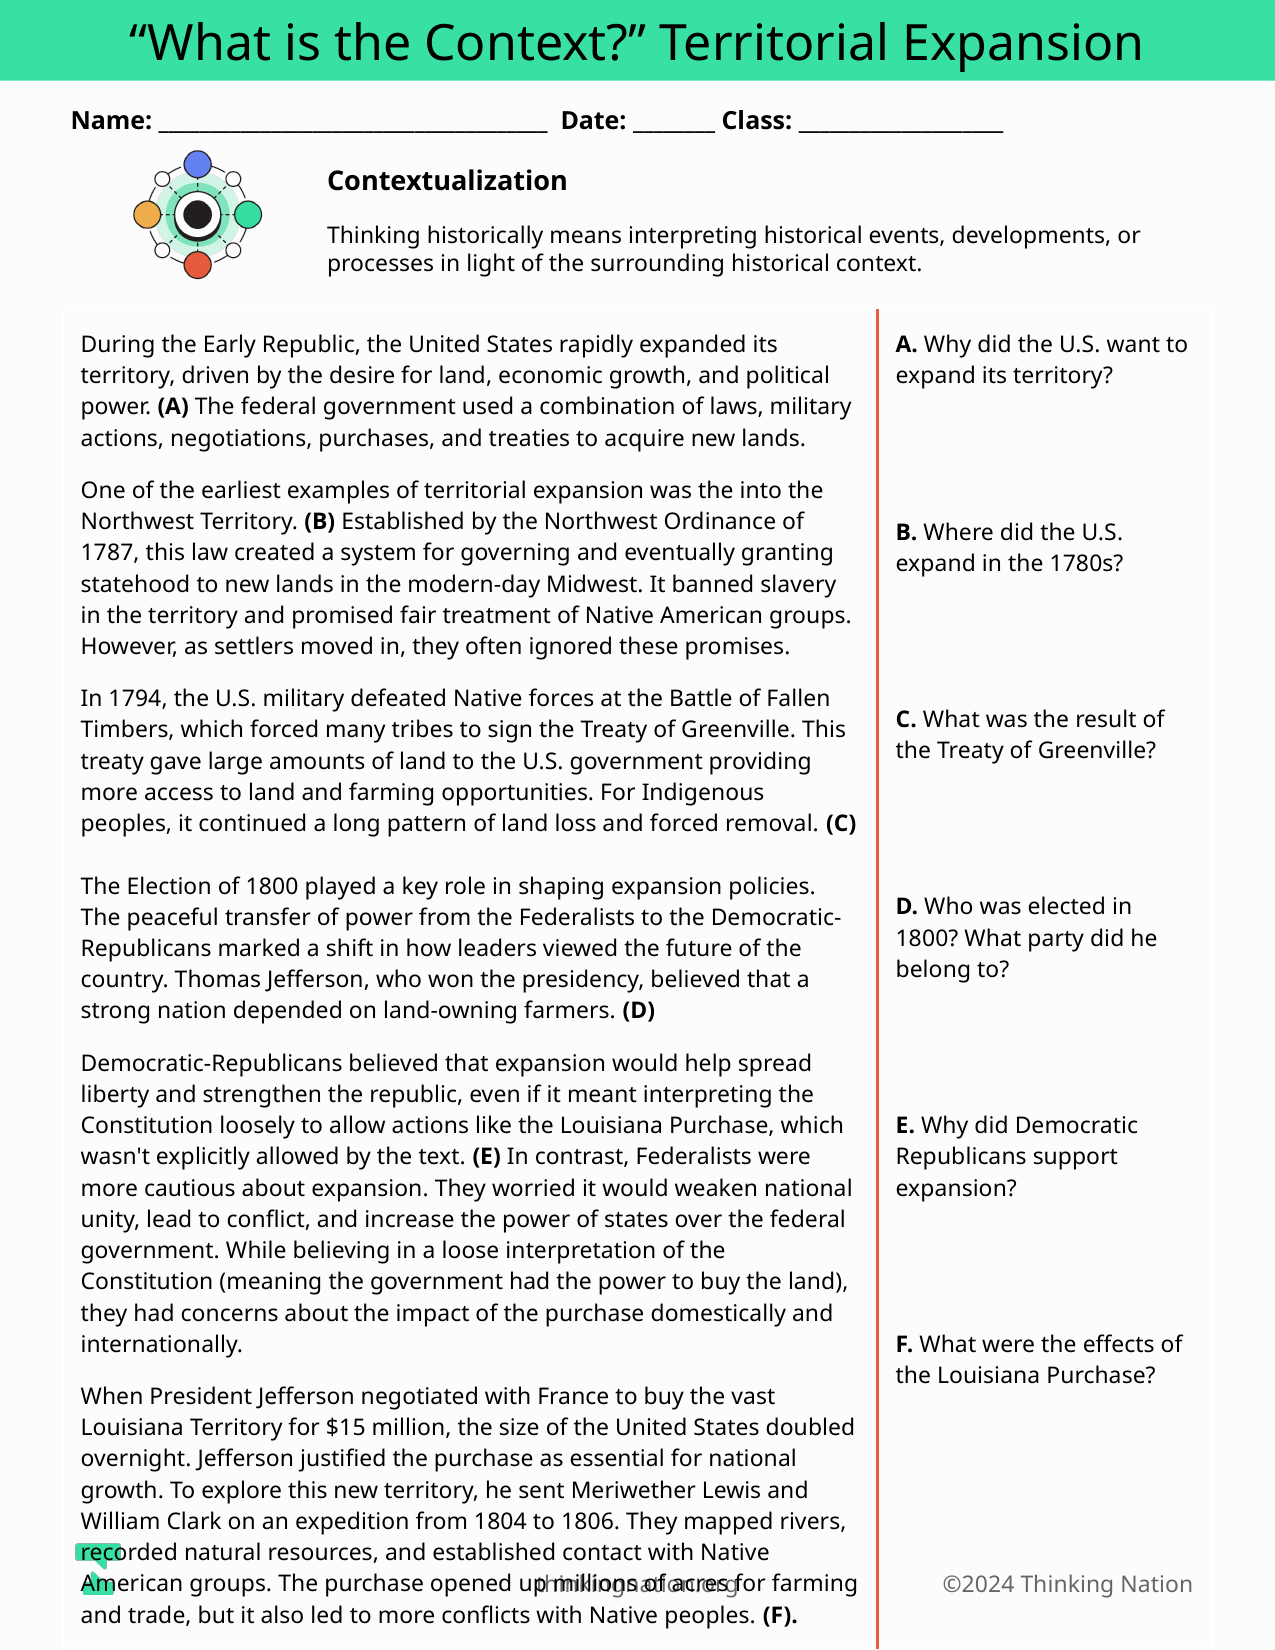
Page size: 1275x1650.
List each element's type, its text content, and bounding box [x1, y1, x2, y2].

table_header During the Early Republic, the United States rapidly expanded its territory, driven by the desire for land, economic growth, and political power. (A) The federal government used a combination of laws, military actions, negotiations, purchases, and treaties to acquire new lands. One of the earliest examples of territorial expansion was the into the Northwest Territory. (B) Established by the Northwest Ordinance of 1787, this law created a system for governing and eventually granting statehood to new lands in the modern-day Midwest. It banned slavery in the territory and promised fair treatment of Native American groups. However, as settlers moved in, they often ignored these promises. In 1794, the U.S. military defeated Native forces at the Battle of Fallen Timbers, which forced many tribes to sign the Treaty of Greenville. This treaty gave large amounts of land to the U.S. government providing more access to land and farming opportunities. For Indigenous peoples, it continued a long pattern of land loss and forced removal. (C) The Election of 1800 played a key role in shaping expansion policies. The peaceful transfer of power from the Federalists to the Democratic-Republicans marked a shift in how leaders viewed the future of the country. Thomas Jefferson, who won the presidency, believed that a strong nation depended on land-owning farmers. (D) Democratic-Republicans believed that expansion would help spread liberty and strengthen the republic, even if it meant interpreting the Constitution loosely to allow actions like the Louisiana Purchase, which wasn't explicitly allowed by the text. (E) In contrast, Federalists were more cautious about expansion. They worried it would weaken national unity, lead to conflict, and increase the power of states over the federal government. While believing in a loose interpretation of the Constitution (meaning the government had the power to buy the land), they had concerns about the impact of the purchase domestically and internationally. When President Jefferson negotiated with France to buy the vast Louisiana Territory for $15 million, the size of the United States doubled overnight. Jefferson justified the purchase as essential for national growth. To explore this new territory, he sent Meriwether Lewis and William Clark on an expedition from 1804 to 1806. They mapped rivers, recorded natural resources, and established contact with Native American groups. The purchase opened up millions of acres for farming and trade, but it also led to more conflicts with Native peoples. (F). [64, 311, 876, 1647]
text_box Name: ______________________________________ Date: ________ Class: ____________________ [55, 89, 1223, 149]
picture [62, 1533, 134, 1605]
table_header A. Why did the U.S. want to expand its territory? B. Where did the U.S. expand in the 1780s? C. What was the result of the Treaty of Greenville? D. Who was elected in 1800? What party did he belong to? E. Why did Democratic Republicans support expansion? F. What were the effects of the Louisiana Purchase? [879, 311, 1211, 1647]
text_box Contextualization Thinking historically means interpreting historical events, developments, or processes in light of the surrounding historical context. [308, 144, 1201, 291]
picture [113, 130, 282, 299]
text_box “What is the Context?” Territorial Expansion [0, 0, 1275, 81]
